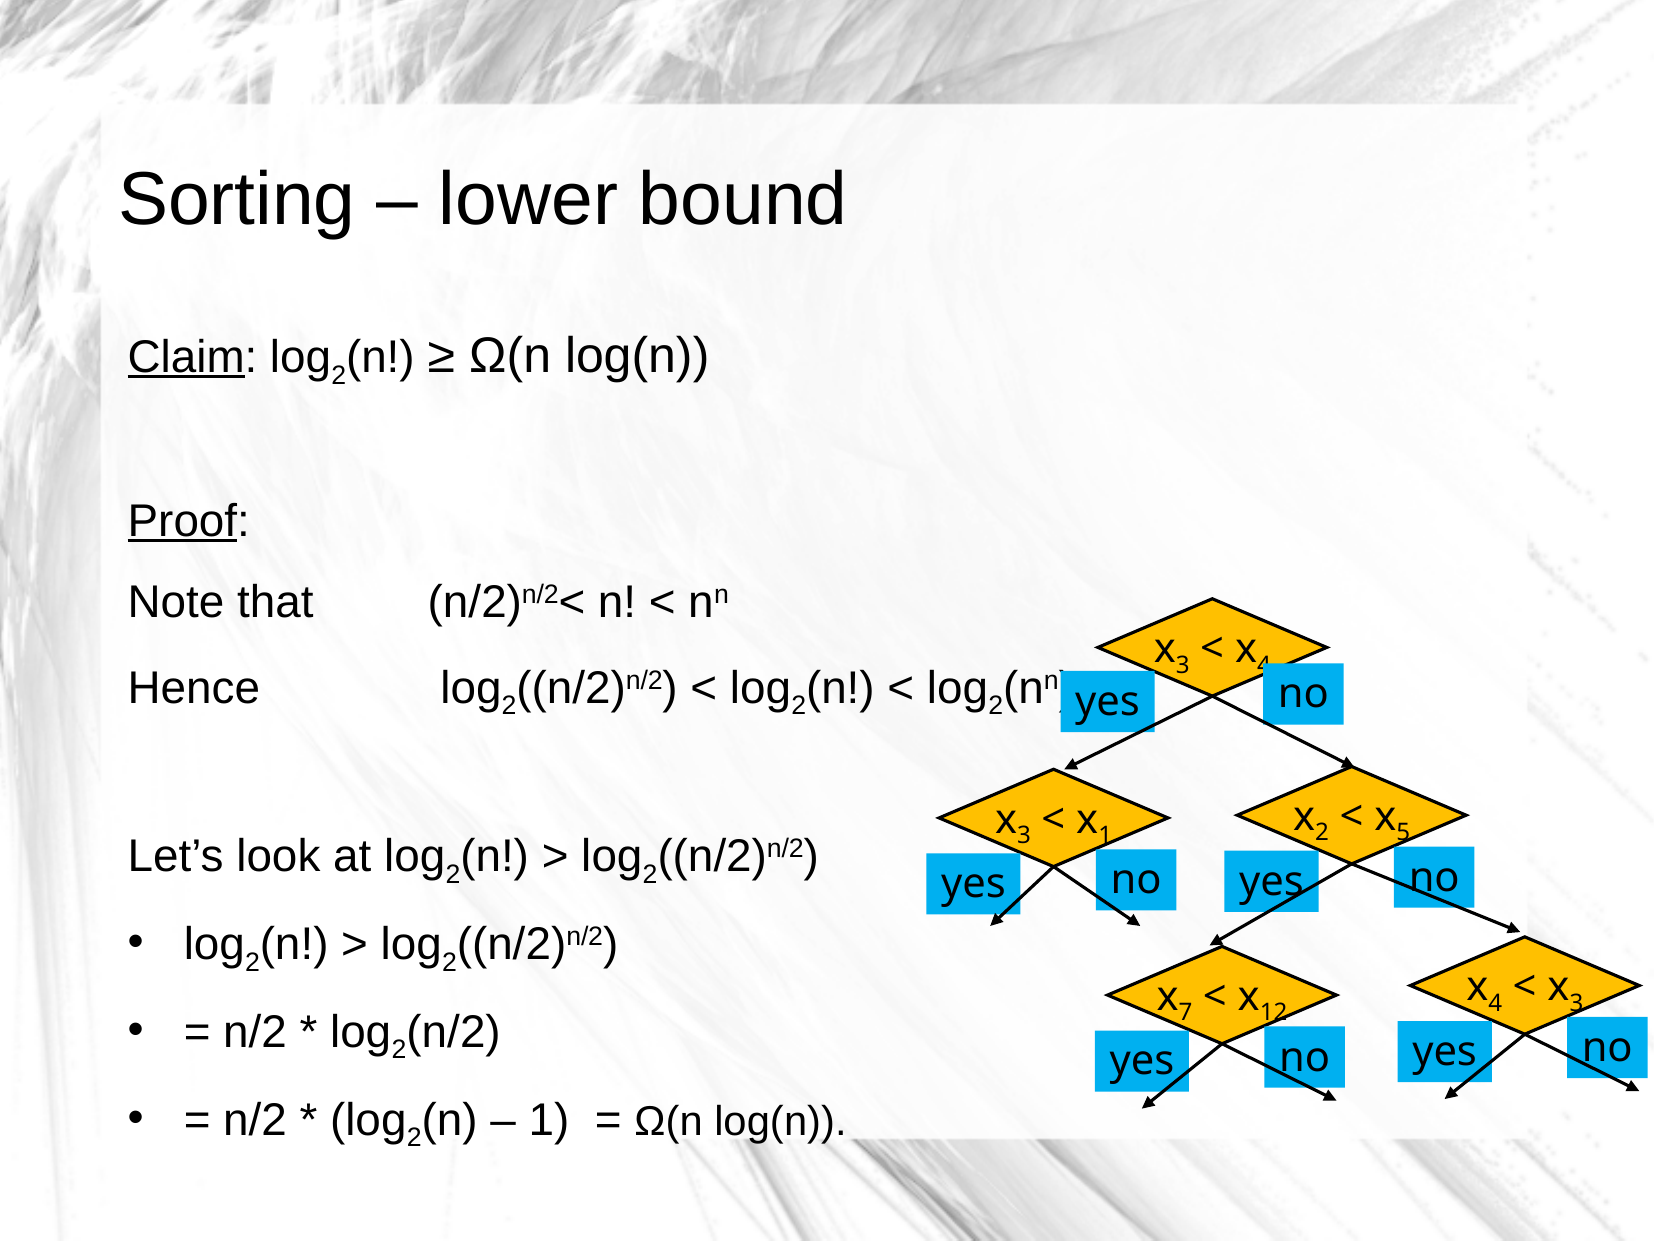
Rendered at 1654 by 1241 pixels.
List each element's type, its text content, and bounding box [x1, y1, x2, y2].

list Claim: log2(n!) ≥ Ω(n log(n)) Proof: Note that (n/2)n/2< n! < nn Hence log2((n/2)n/2) < log2(n!) < log2(nn) Let’s look at log2(n!) > log2((n/2)n/2) log2(n!) > log2((n/2)n/2) = n/2 * log2(n/2) = n/2 * (log2(n) – 1) = Ω(n log(n)). [118, 319, 1571, 1109]
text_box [939, 598, 1640, 1109]
title Sorting – lower bound [118, 93, 1506, 299]
picture [0, 0, 1654, 1241]
